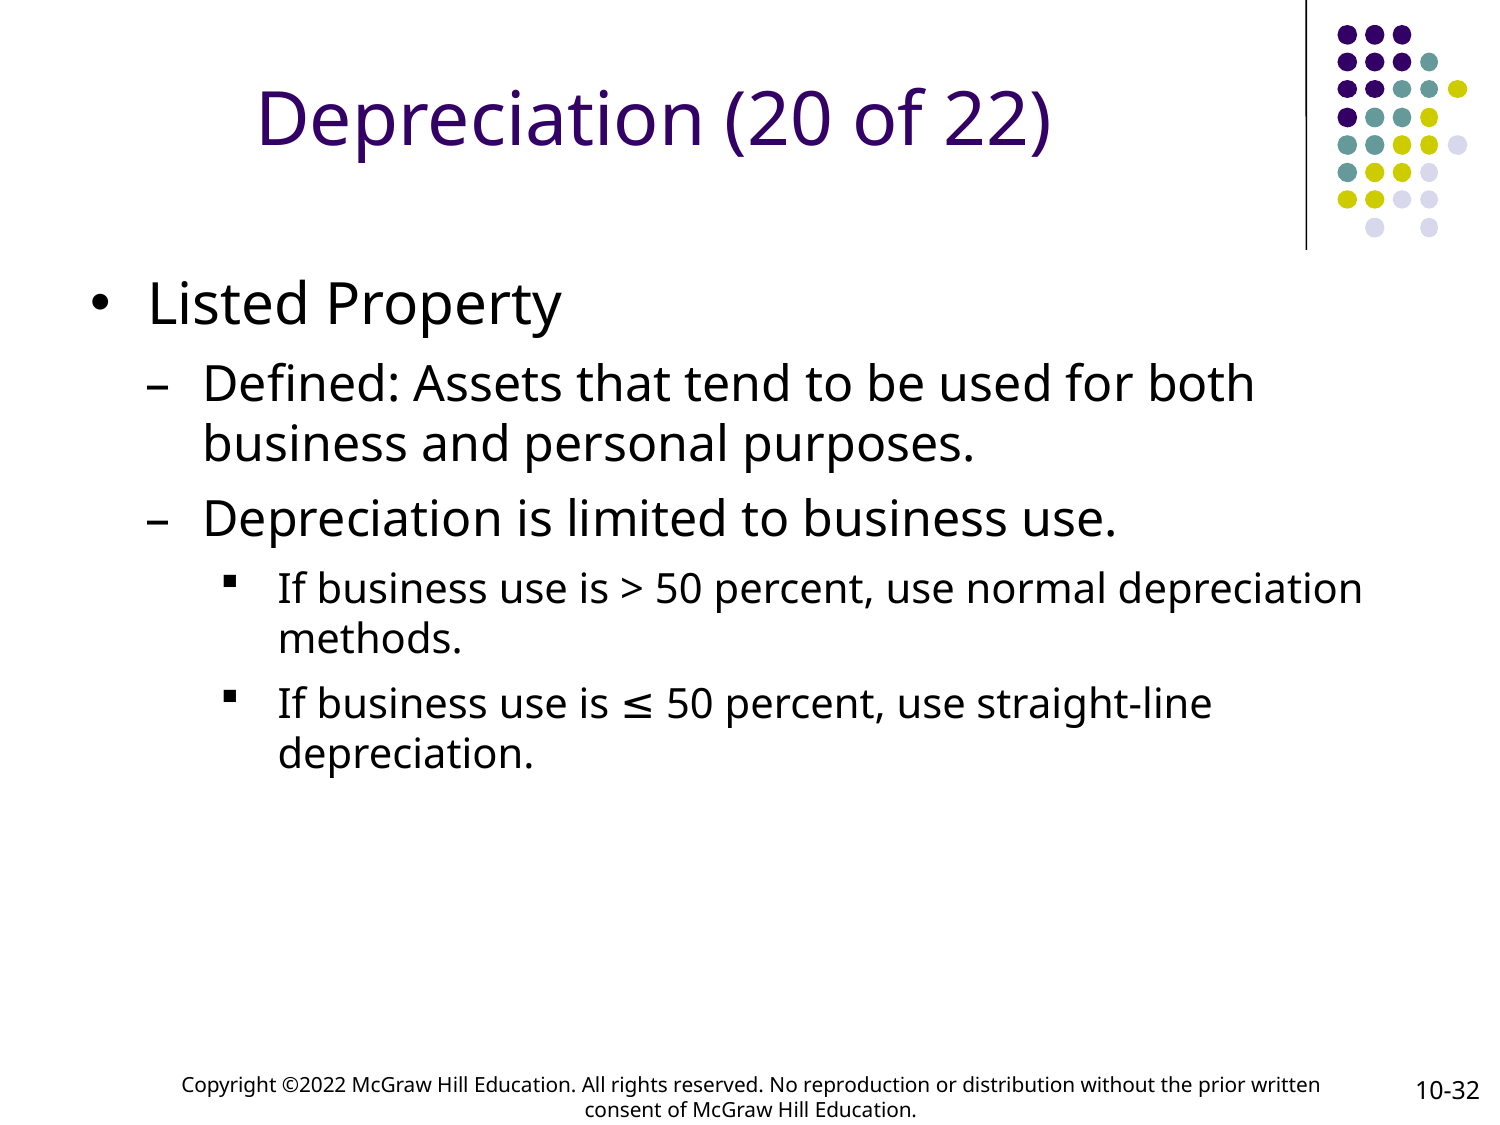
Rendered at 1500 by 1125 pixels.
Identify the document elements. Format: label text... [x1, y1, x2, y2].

title Depreciation (20 of 22) [32, 8, 1275, 234]
list Listed Property Defined: Assets that tend to be used for both business and personal purposes. Depreciation is limited to business use. If business use is > 50 percent, use normal depreciation methods. If business use is ≤ 50 percent, use straight-line depreciation. [75, 259, 1425, 1062]
slide_number 10-32 [1345, 1061, 1496, 1122]
